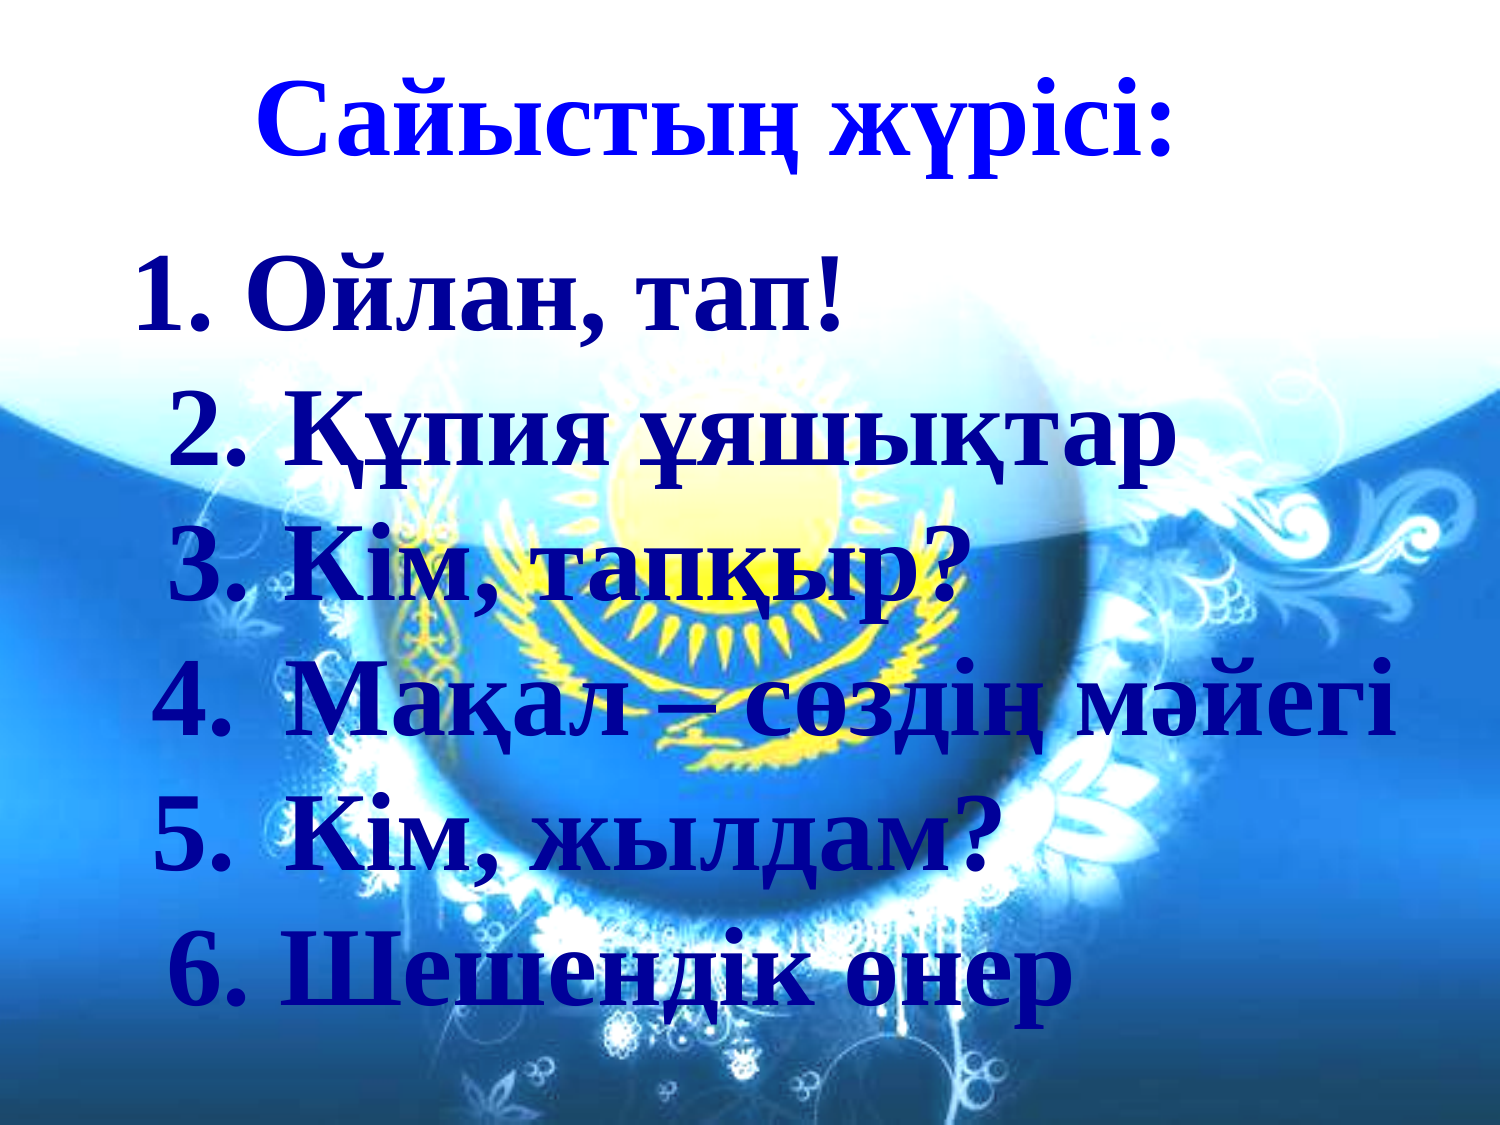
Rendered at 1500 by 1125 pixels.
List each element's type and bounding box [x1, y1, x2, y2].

list [0, 0, 1500, 1125]
